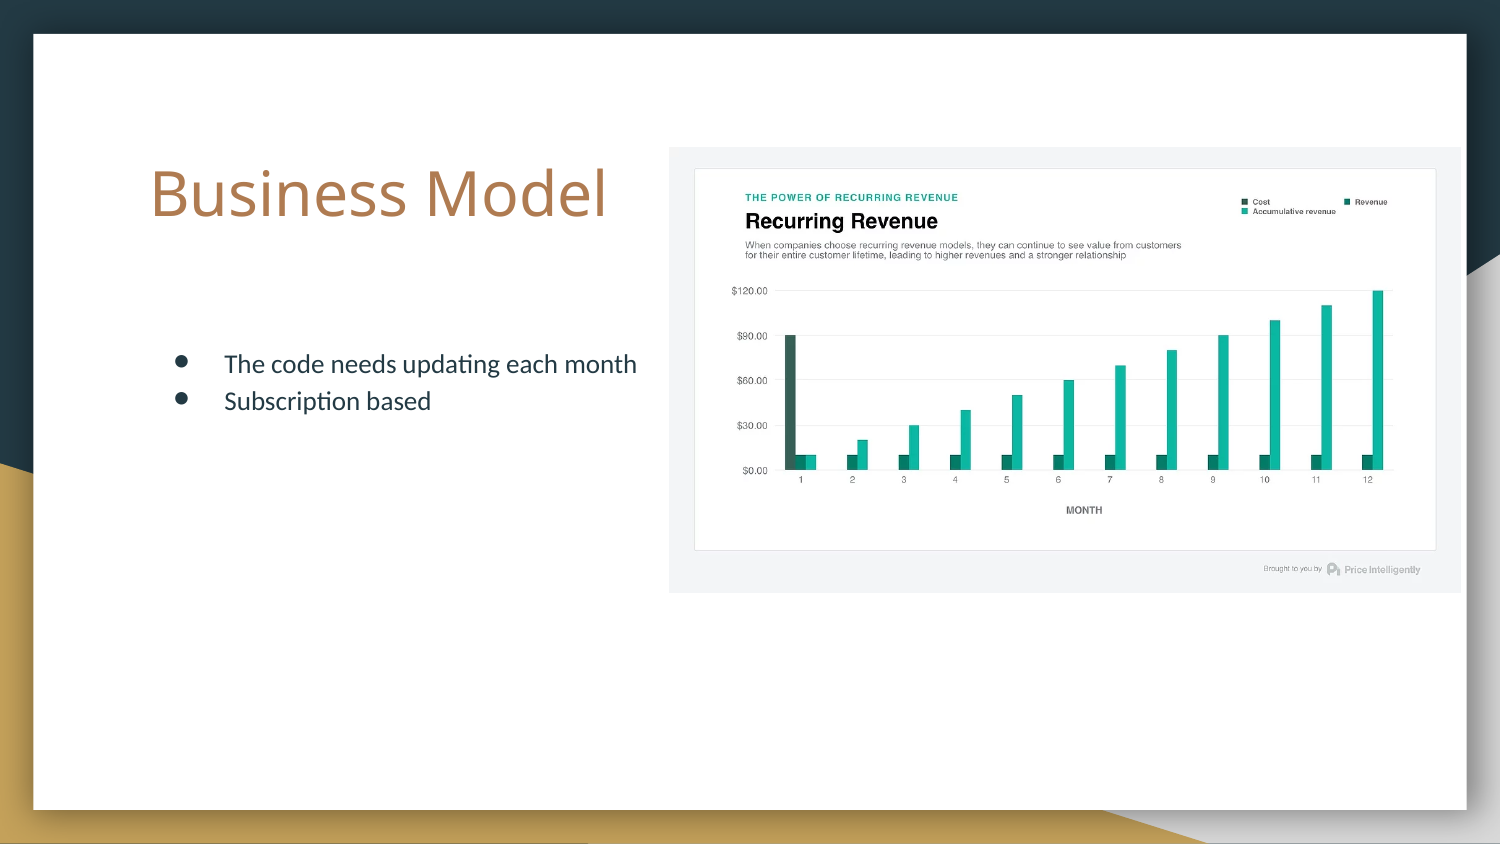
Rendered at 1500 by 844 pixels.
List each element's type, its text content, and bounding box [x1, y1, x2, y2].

picture [669, 146, 1461, 593]
title Business Model [134, 138, 1366, 296]
list The code needs updating each month Subscription based [134, 326, 1366, 729]
